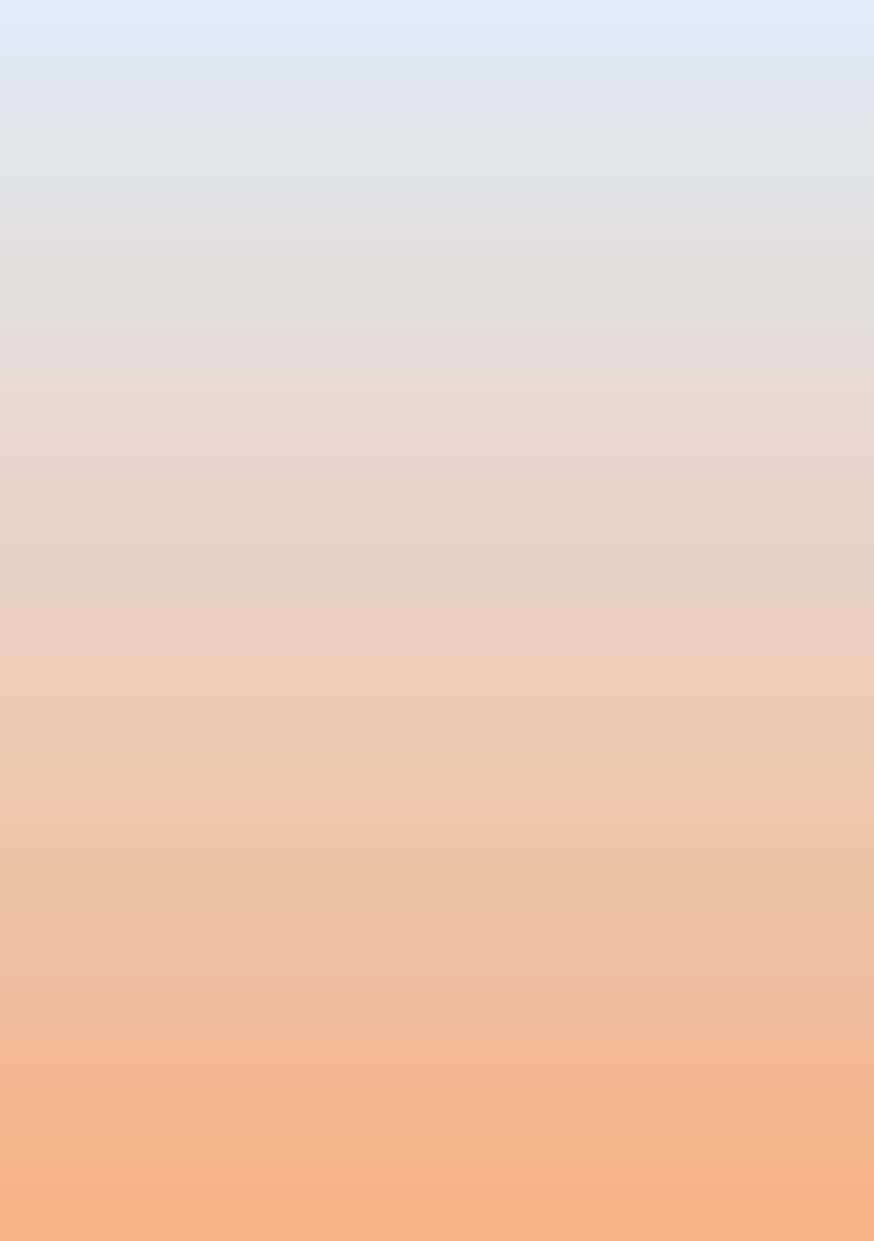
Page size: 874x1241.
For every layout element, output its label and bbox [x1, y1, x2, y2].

text_box [0, 0, 874, 1241]
